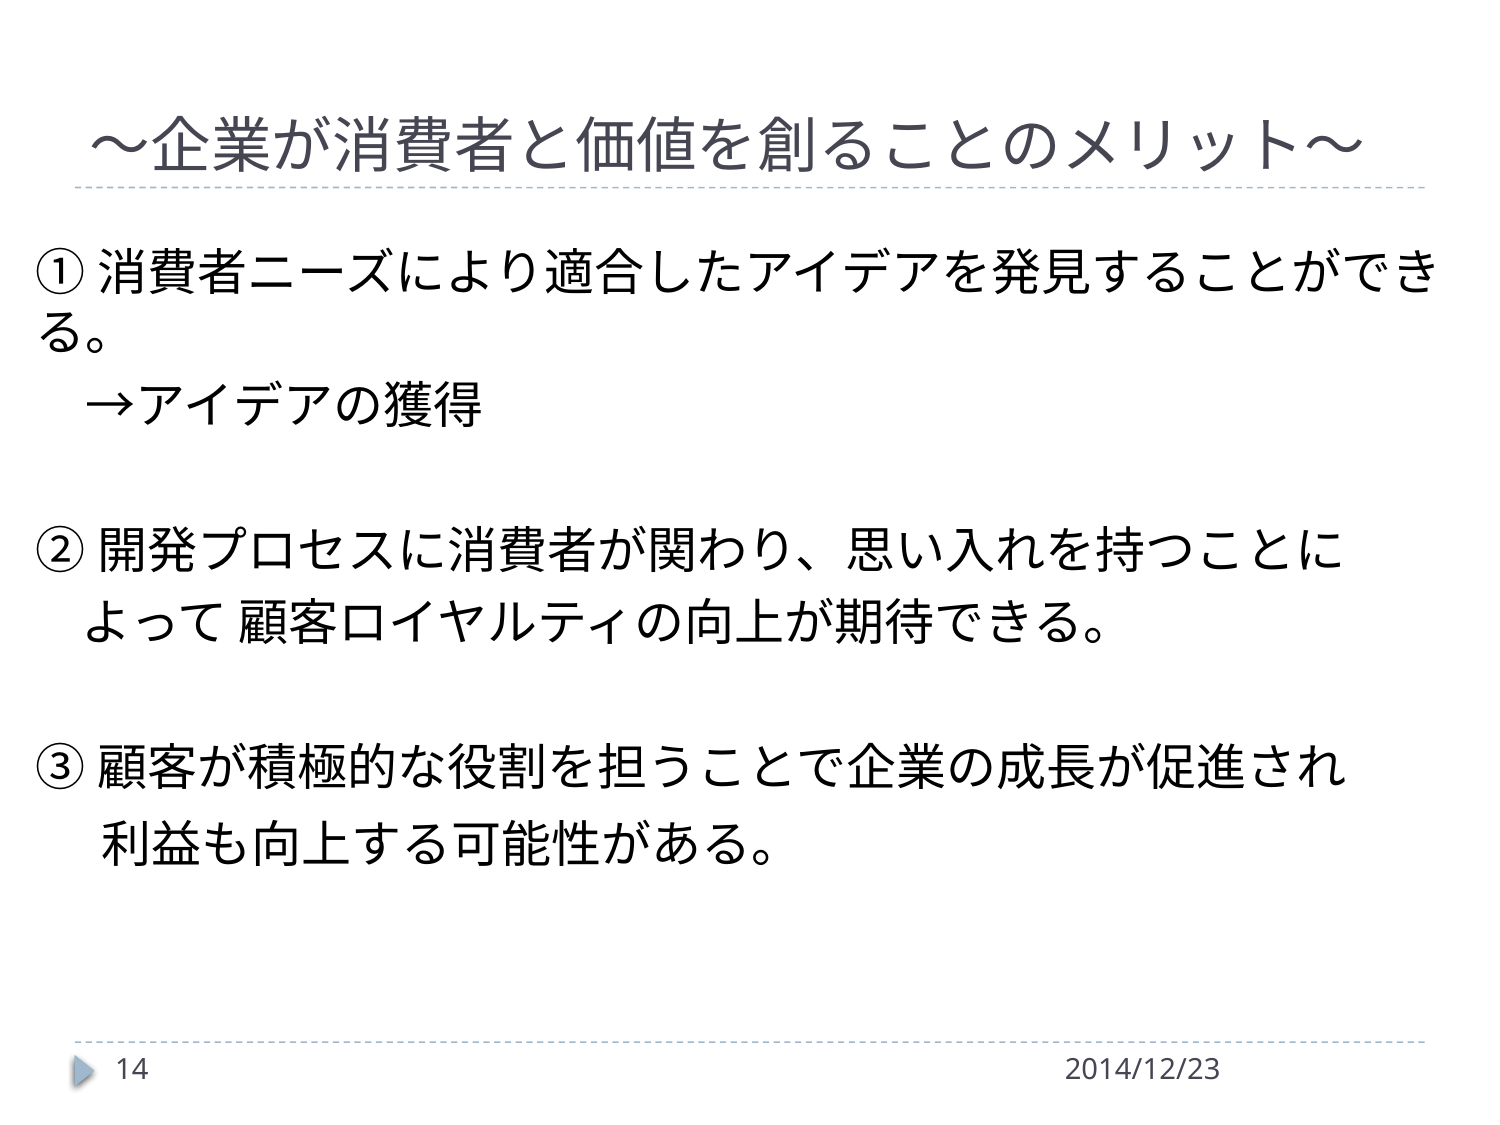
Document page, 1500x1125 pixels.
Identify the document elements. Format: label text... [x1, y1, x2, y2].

title ～企業が消費者と価値を創ることのメリット～ [75, 37, 1425, 188]
slide_number 14 [100, 1070, 426, 1103]
list ①消費者ニーズにより適合したアイデアを発見することができる。 →アイデアの獲得 ②開発プロセスに消費者が関わり、思い入れを持つことに よって 顧客ロイヤルティの向上が期待できる。 ③顧客が積極的な役割を担うことで企業の成長が促進され 利益も向上する可能性がある。 [20, 233, 1478, 1070]
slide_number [1050, 1070, 1426, 1103]
